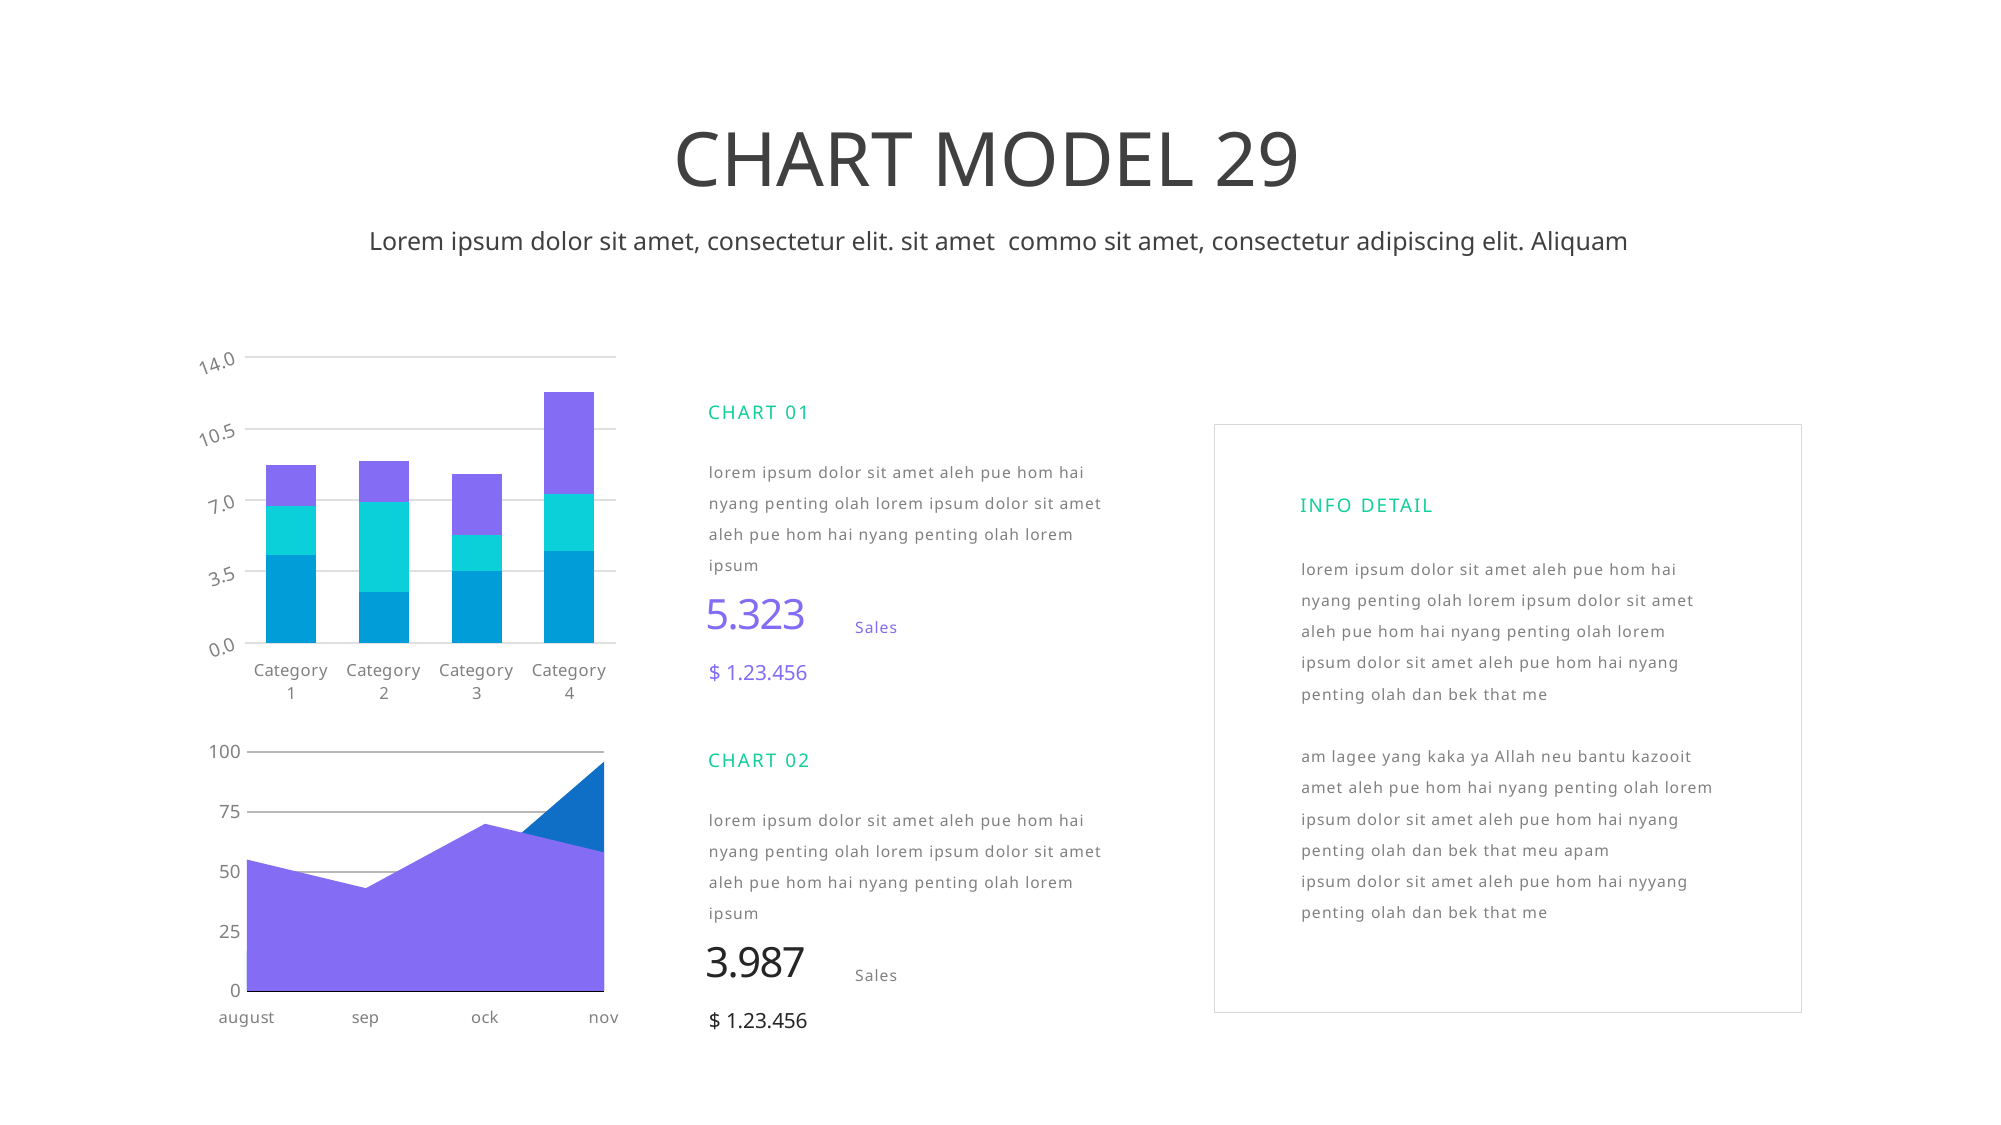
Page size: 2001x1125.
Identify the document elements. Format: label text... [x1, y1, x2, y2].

text_box lorem ipsum dolor sit amet aleh pue hom hai nyang penting olah lorem ipsum dolor sit amet aleh pue hom hai nyang penting olah lorem ipsum [704, 793, 1128, 928]
text_box 5.323 [701, 583, 833, 642]
text_box $ 1.23.456 [704, 655, 886, 689]
text_box Sales [850, 601, 978, 642]
text_box chart 01 [703, 391, 1052, 428]
text_box lorem ipsum dolor sit amet aleh pue hom hai nyang penting olah lorem ipsum dolor sit amet aleh pue hom hai nyang penting olah lorem ipsum [704, 445, 1128, 580]
text_box 3.987 [701, 931, 828, 990]
chart [194, 338, 618, 706]
text_box chart 02 [703, 739, 1052, 776]
text_box $ 1.23.456 [704, 1003, 886, 1037]
text_box Lorem ipsum dolor sit amet, consectetur elit. sit amet commo sit amet, consectetur adipiscing elit. Aliquam [341, 202, 1659, 263]
text_box [1214, 424, 1802, 1013]
text_box Sales [850, 949, 978, 990]
text_box CHART MODEL 29 [506, 66, 1469, 202]
chart [204, 733, 620, 1029]
